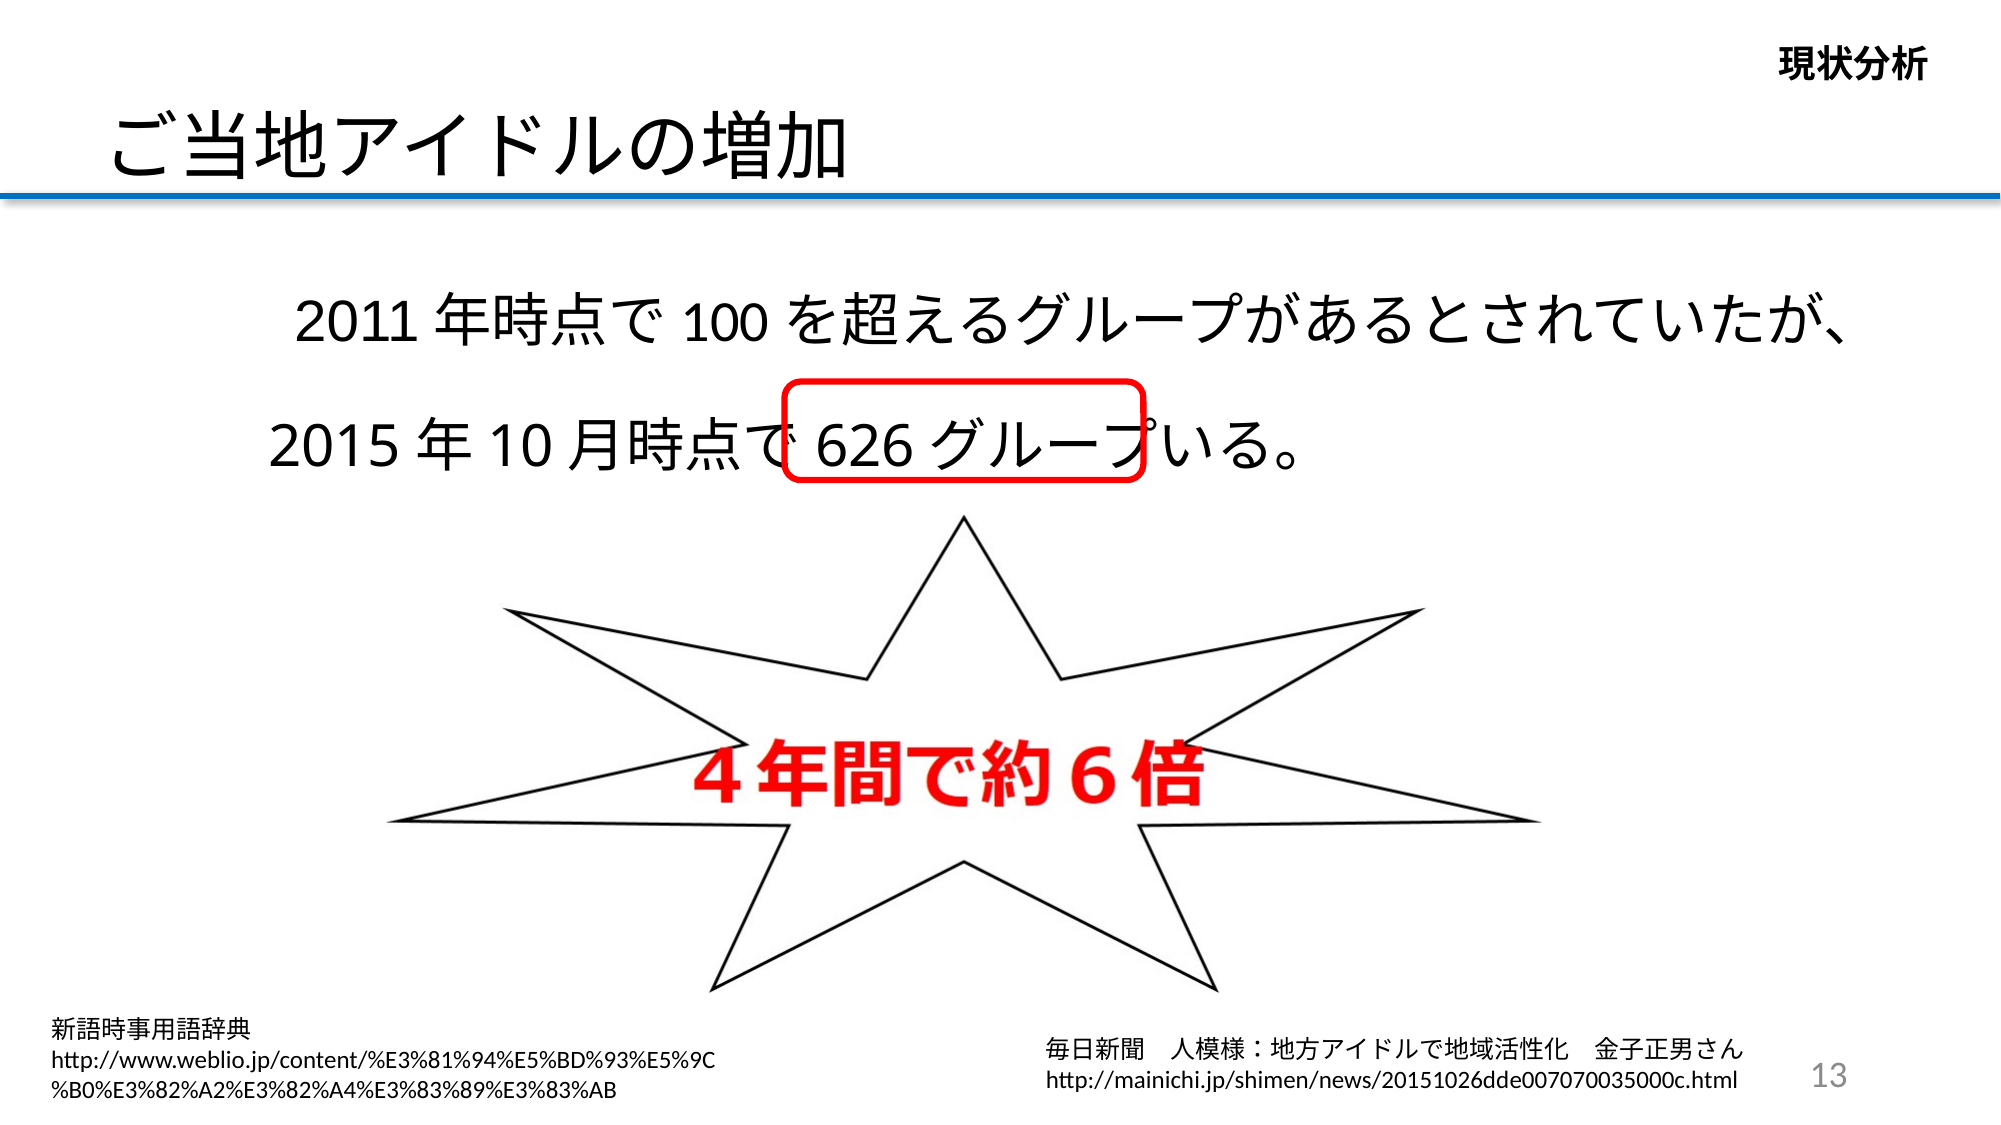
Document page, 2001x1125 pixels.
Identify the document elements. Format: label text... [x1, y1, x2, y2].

text_box 2015年10月時点で626グループいる。 [253, 400, 1348, 486]
text_box ご当地アイドルの増加 [89, 91, 866, 197]
text_box 毎日新聞 人模様：地方アイドルで地域活性化 金子正男さん http://mainichi.jp/shimen/news/20151026dde007070035000c.html [1037, 1025, 1794, 1101]
picture [386, 514, 1542, 993]
text_box 新語時事用語辞典 http://www.weblio.jp/content/%E3%81%94%E5%BD%93%E5%9C%B0%E3%82%A2%E3%82%A4%E3%83%89%E3%83%AB [36, 1005, 1037, 1111]
text_box 現状分析 [1764, 33, 1944, 93]
text_box 2011年時点で100を超えるグループがあるとされていたが、 [279, 275, 1897, 361]
text_box [783, 380, 1145, 482]
slide_number 13 [1412, 1042, 1863, 1103]
